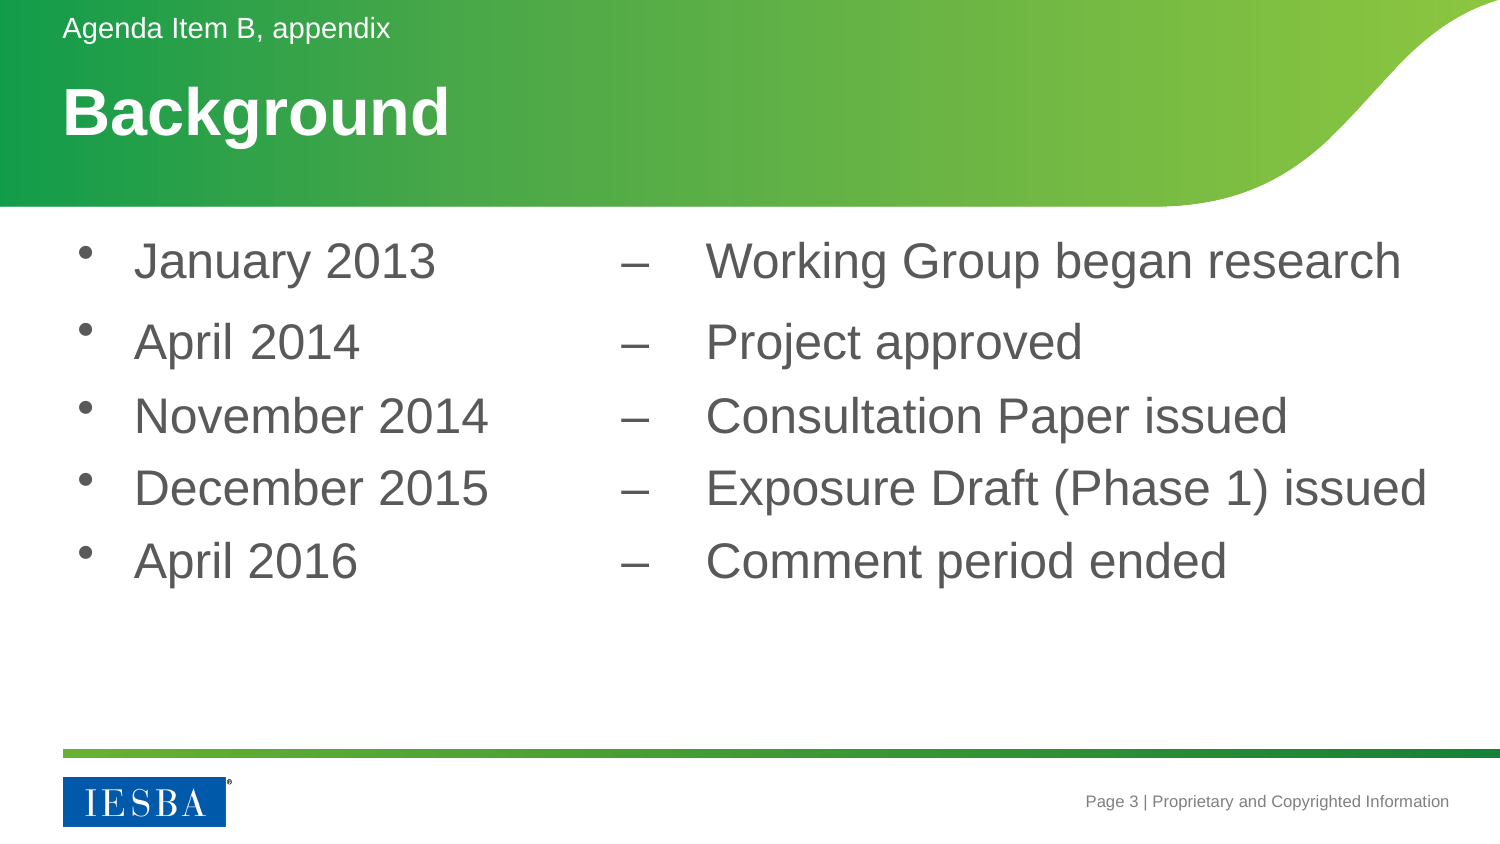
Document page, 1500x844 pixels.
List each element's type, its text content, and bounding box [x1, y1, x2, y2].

subtitle Agenda Item B, appendix [62, 9, 500, 38]
list January 2013 – Working Group began research April 2014 – Project approved November 2014 – Consultation Paper issued December 2015 – Exposure Draft (Phase 1) issued April 2016 – Comment period ended [62, 220, 1450, 724]
picture [0, 0, 1500, 207]
title Background [62, 75, 1300, 142]
picture [63, 777, 232, 827]
